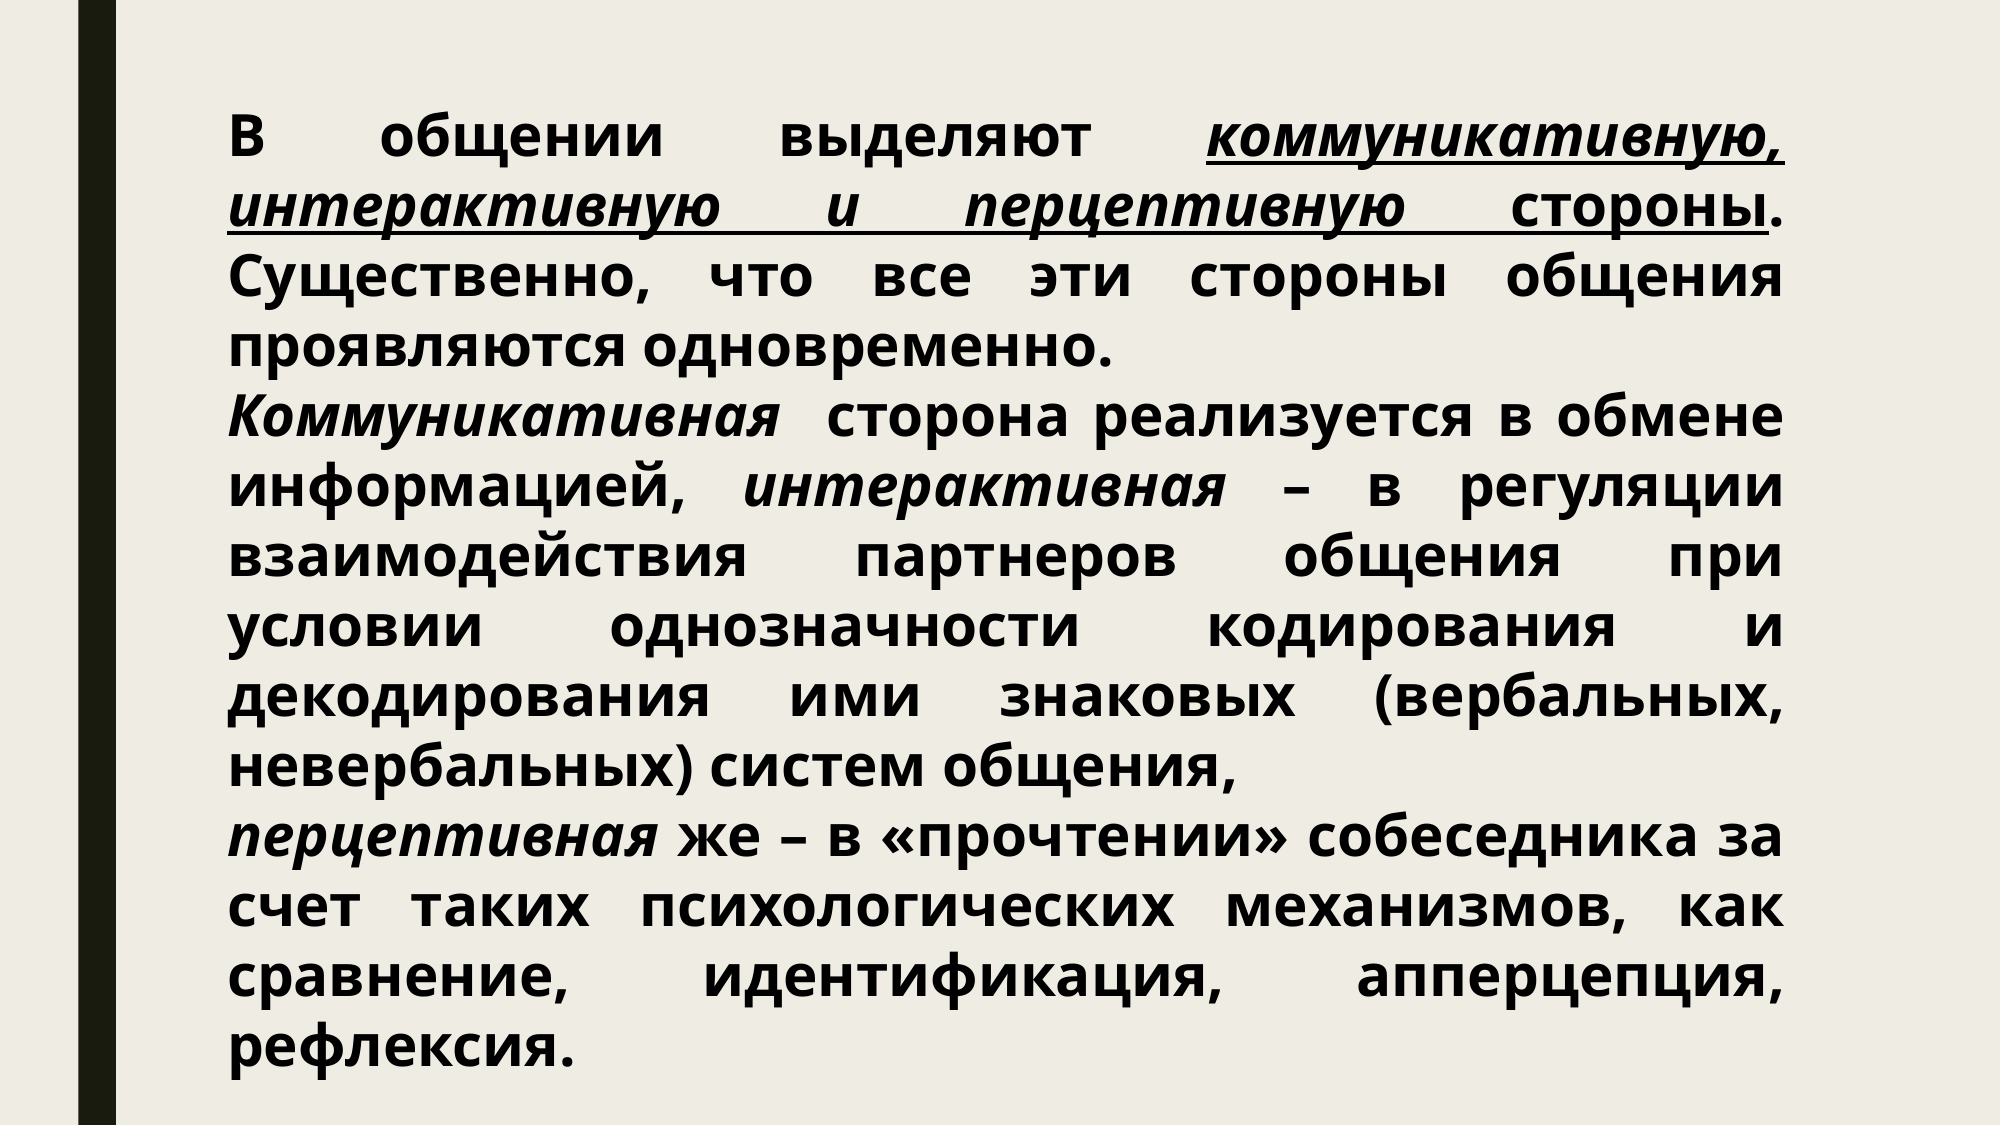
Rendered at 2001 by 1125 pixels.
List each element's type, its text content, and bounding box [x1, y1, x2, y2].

text_box В общении выделяют коммуникативную, интерактивную и перцептивную стороны. Существенно, что все эти стороны общения проявляются одновременно. Коммуникативная сторона реализуется в обмене информацией, интерактивная – в регуляции взаимодействия партнеров общения при условии однозначности кодирования и декодирования ими знаковых (вербальных, невербальных) систем общения, перцептивная же – в «прочтении» собеседника за счет таких психологических механизмов, как сравнение, идентификация, апперцепция, рефлексия. [212, 30, 1800, 1086]
